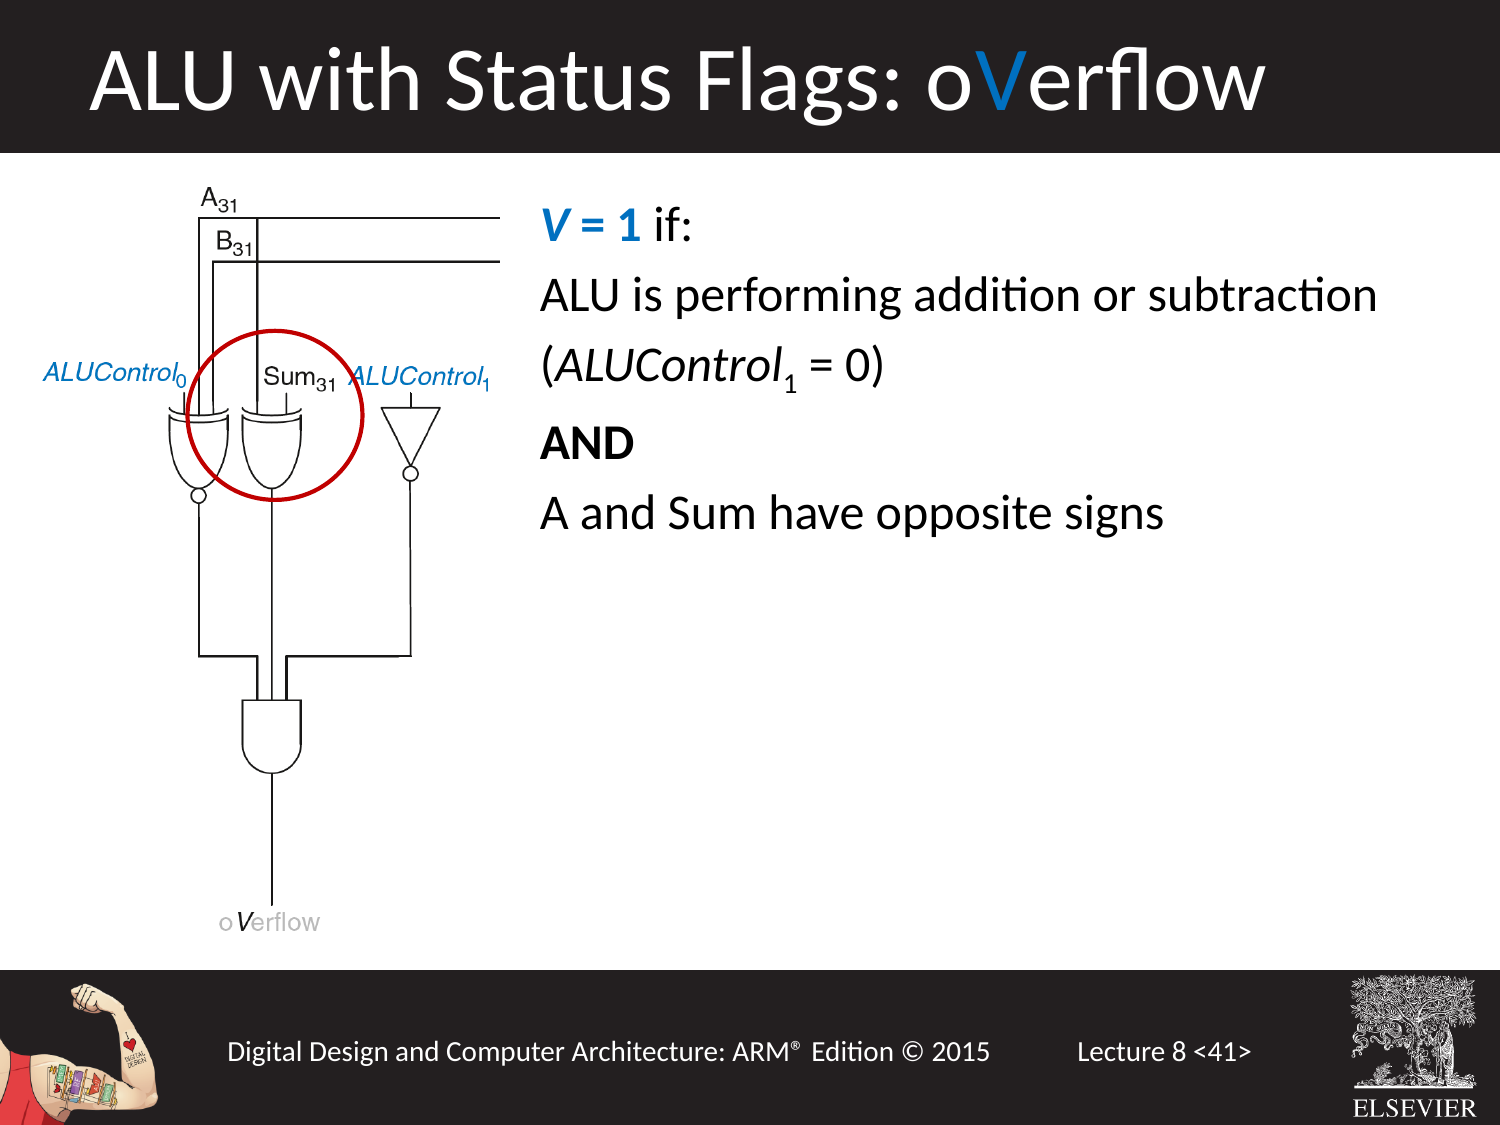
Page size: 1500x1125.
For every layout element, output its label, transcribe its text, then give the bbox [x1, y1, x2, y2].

text_box V = 1 if: ALU is performing addition or subtraction (ALUControl1 = 0) AND A and Sum have opposite signs [591, 184, 1488, 950]
picture [0, 979, 163, 1125]
text_box ALU with Status Flags: oVerflow [75, 11, 1375, 136]
picture [1350, 974, 1477, 1117]
text_box [112, 950, 1438, 1050]
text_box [37, 156, 588, 951]
